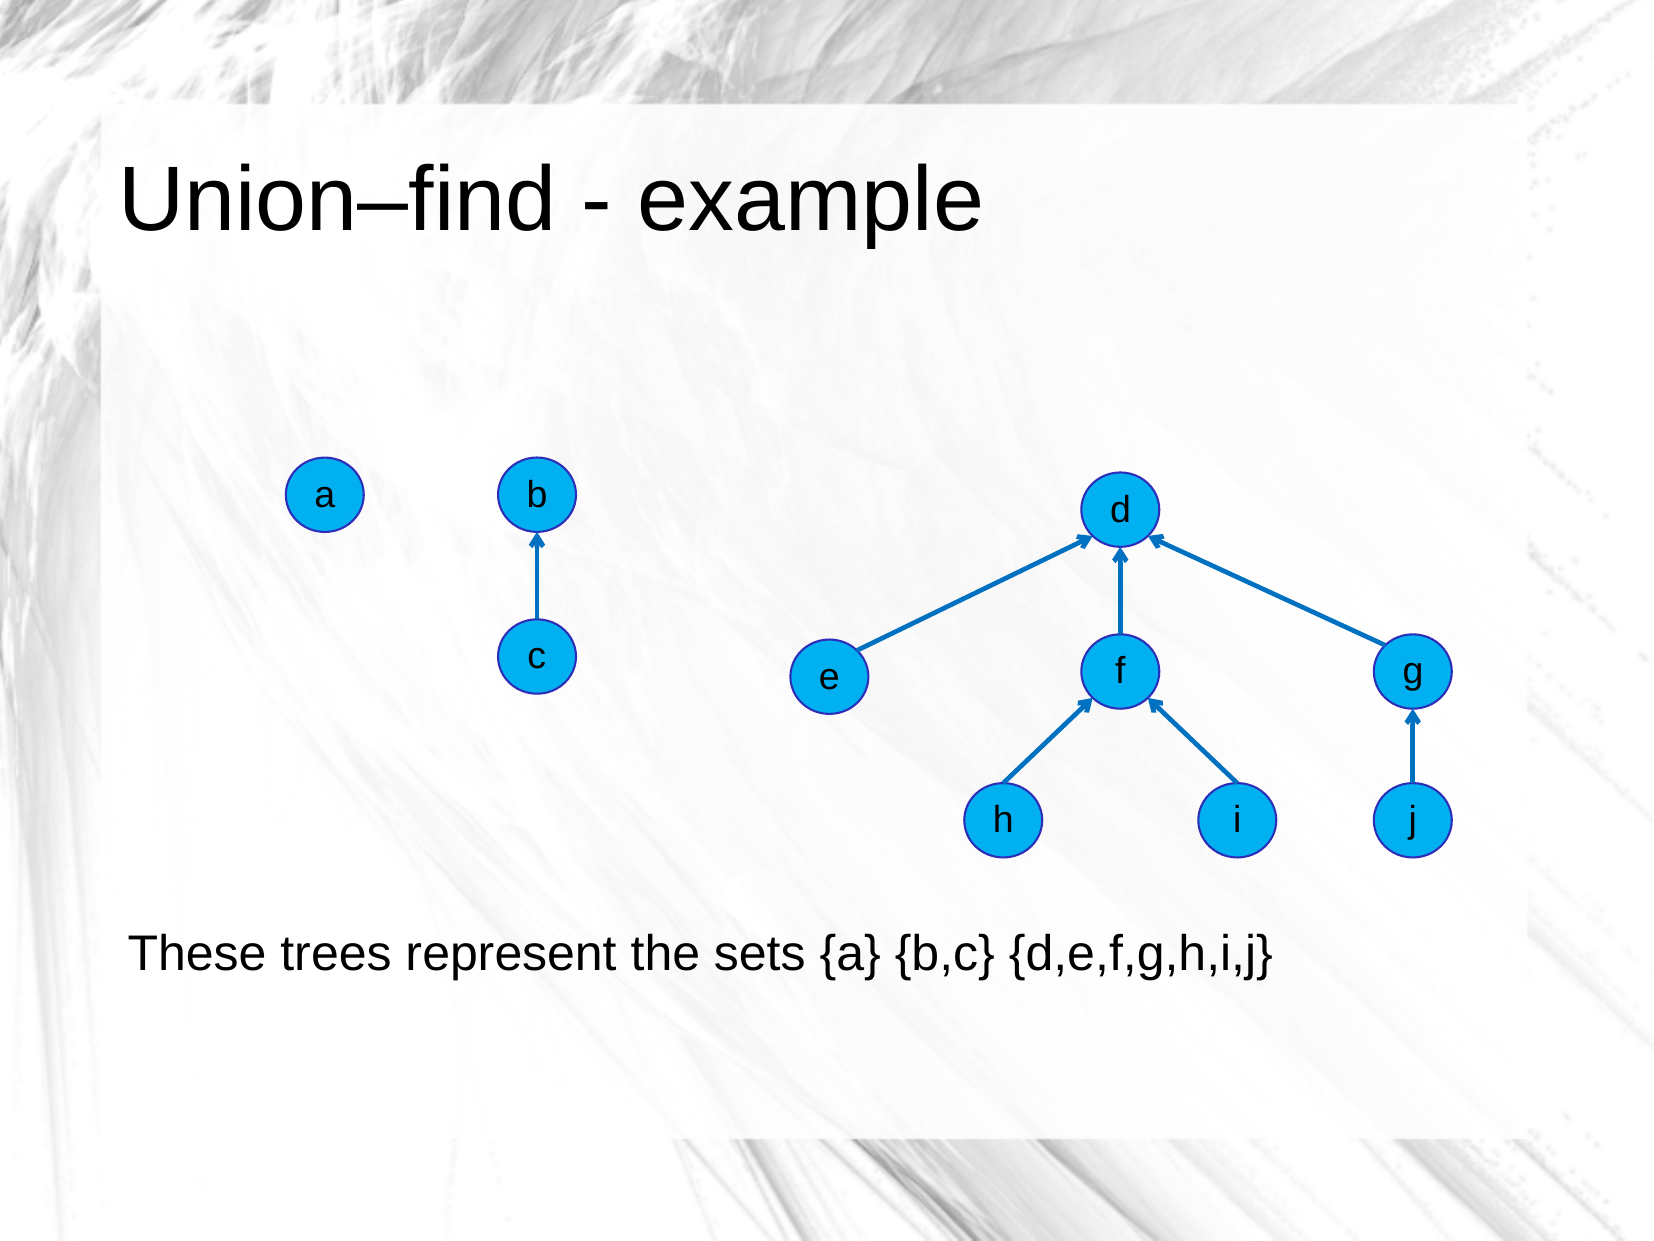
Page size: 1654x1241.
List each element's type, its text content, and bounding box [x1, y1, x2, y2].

text_box a [284, 456, 365, 534]
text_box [497, 457, 576, 694]
list These trees represent the sets {a} {b,c} {d,e,f,g,h,i,j} [118, 319, 1571, 1109]
picture [0, 0, 1654, 1241]
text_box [790, 472, 1452, 858]
title Union–find - example [118, 93, 1506, 299]
